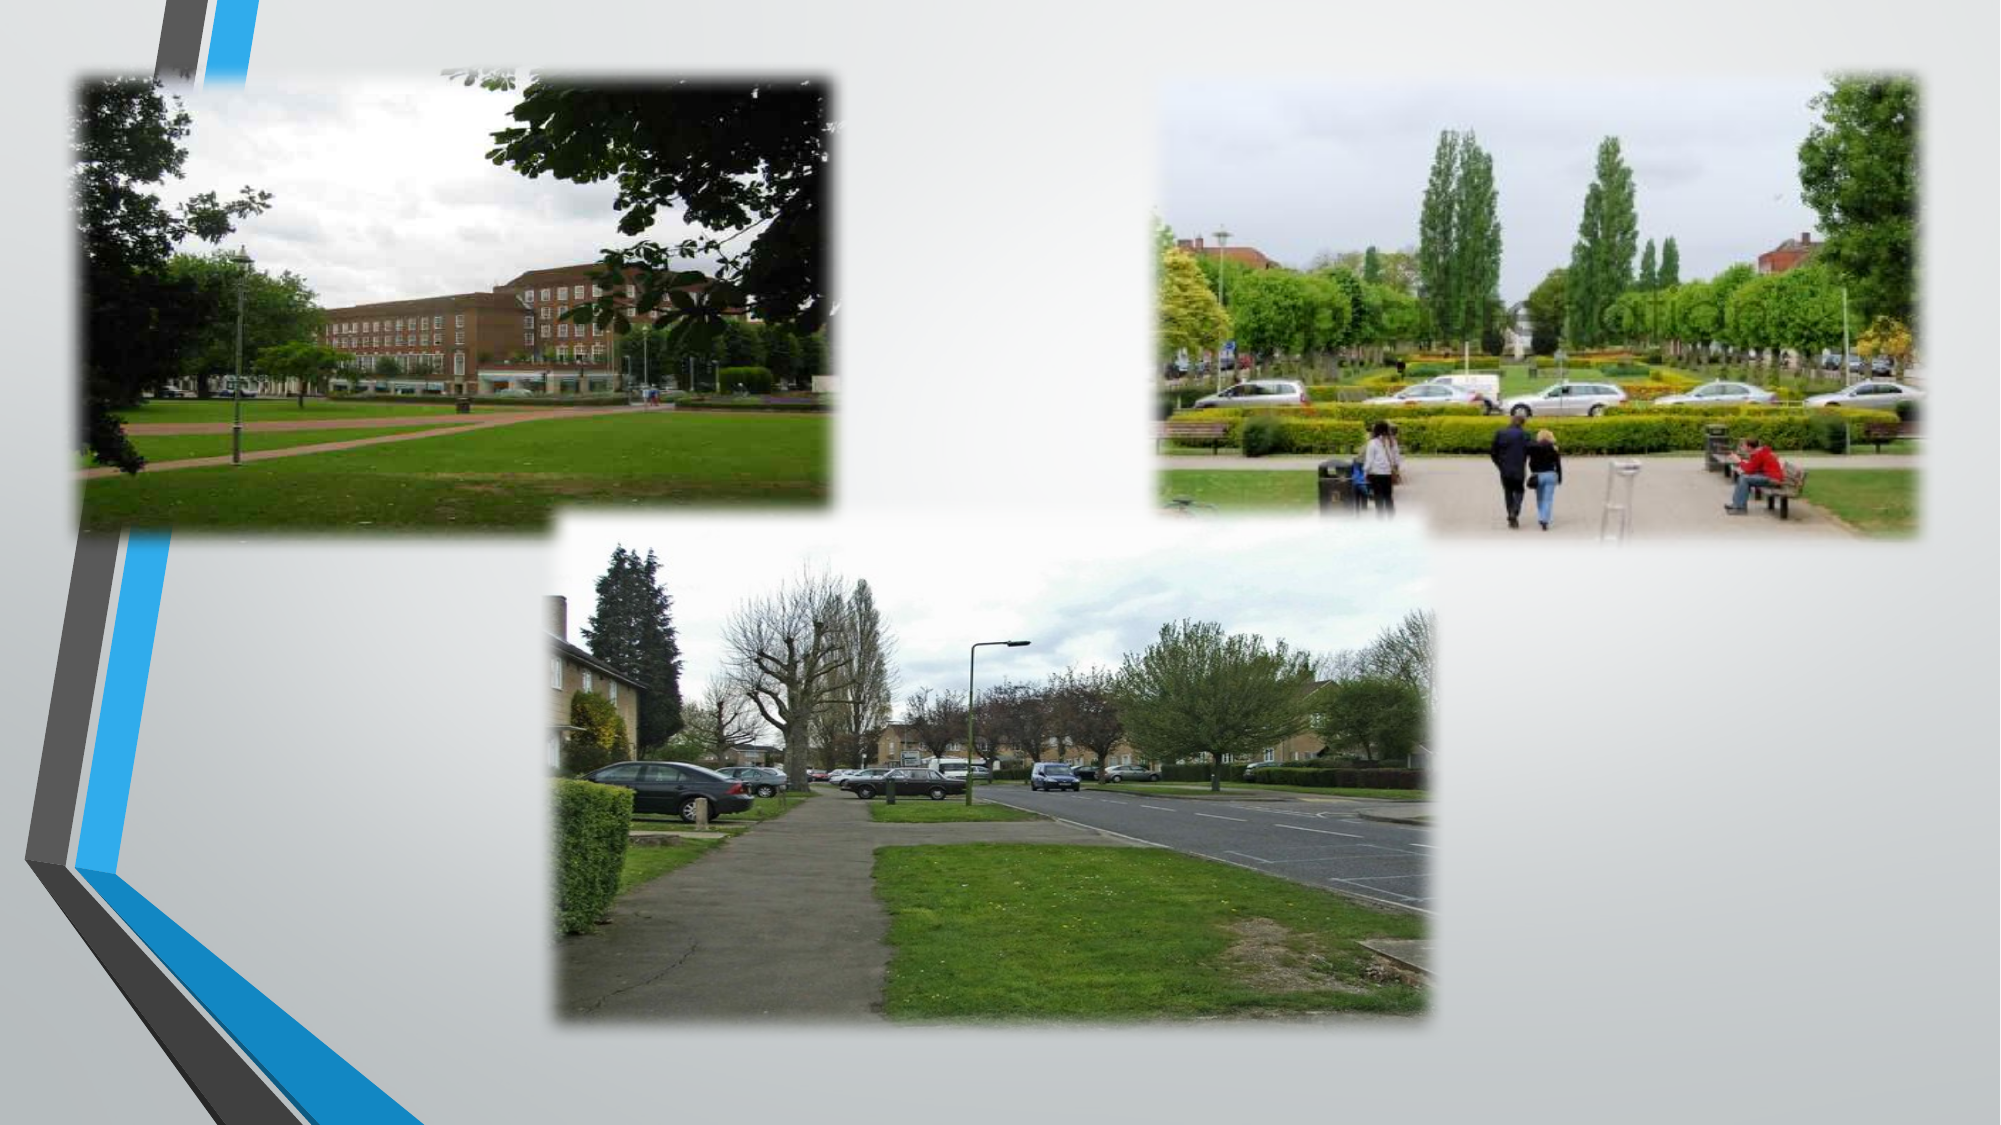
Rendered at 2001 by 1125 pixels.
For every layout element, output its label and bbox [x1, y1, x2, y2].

picture [60, 60, 1935, 1041]
